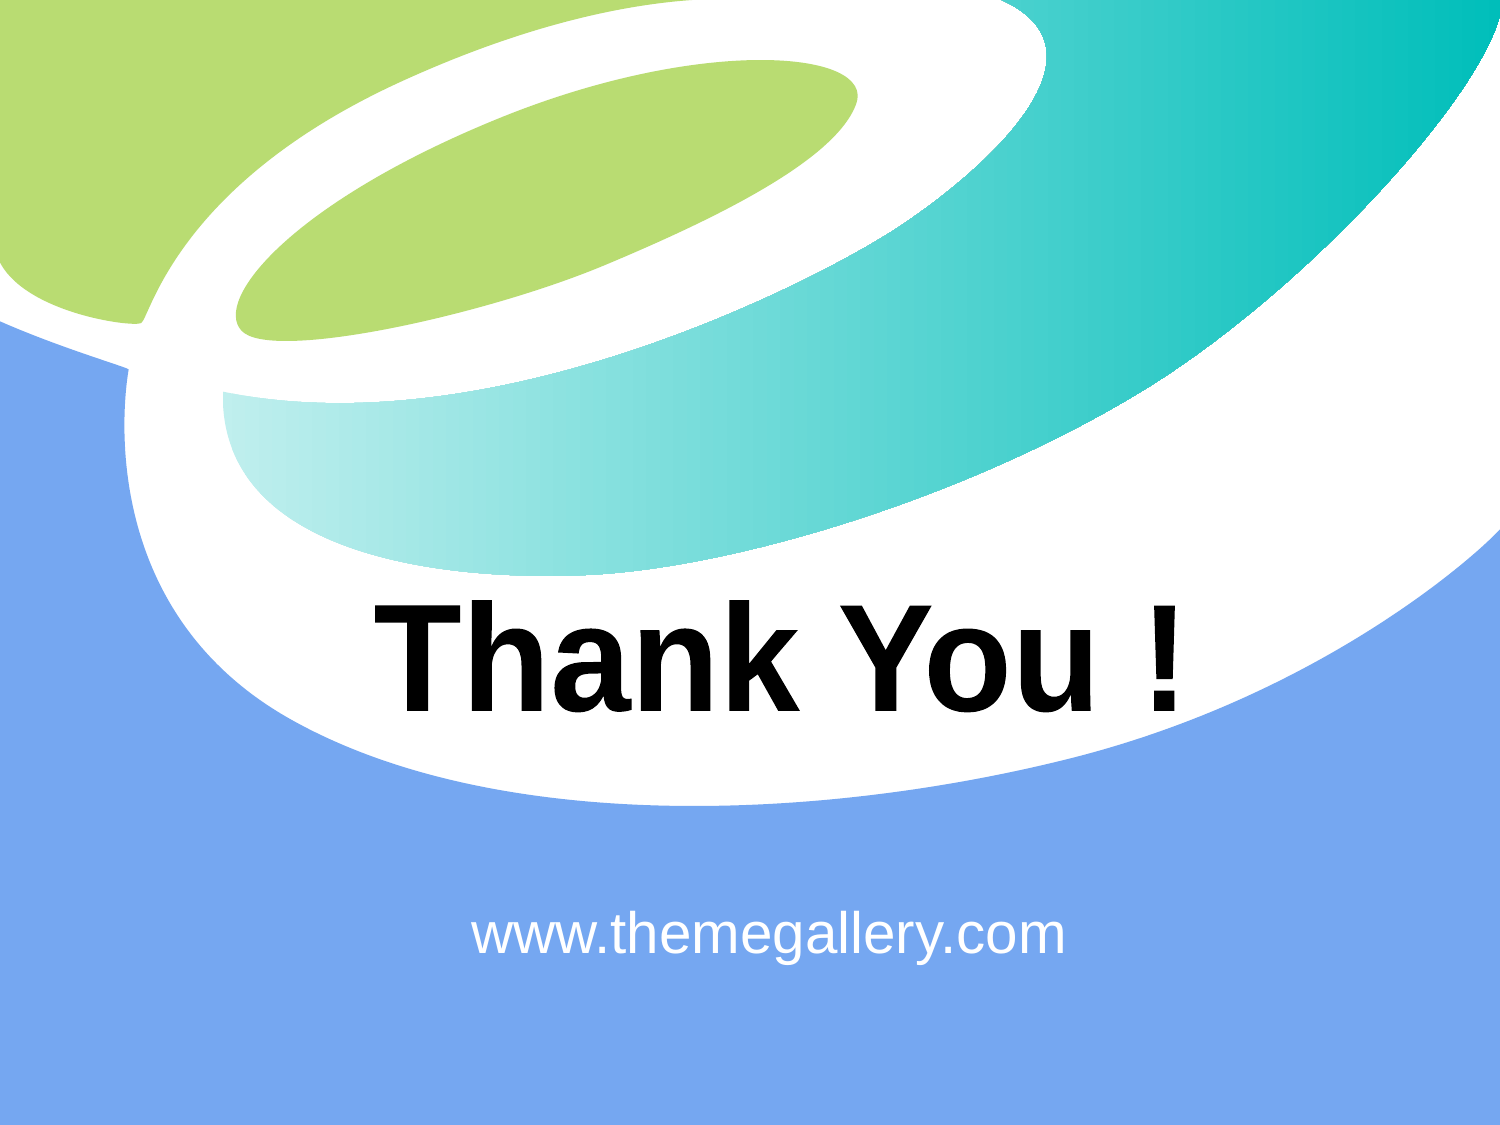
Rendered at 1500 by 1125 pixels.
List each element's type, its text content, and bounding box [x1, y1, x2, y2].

subtitle www.themegallery.com [125, 887, 1414, 947]
